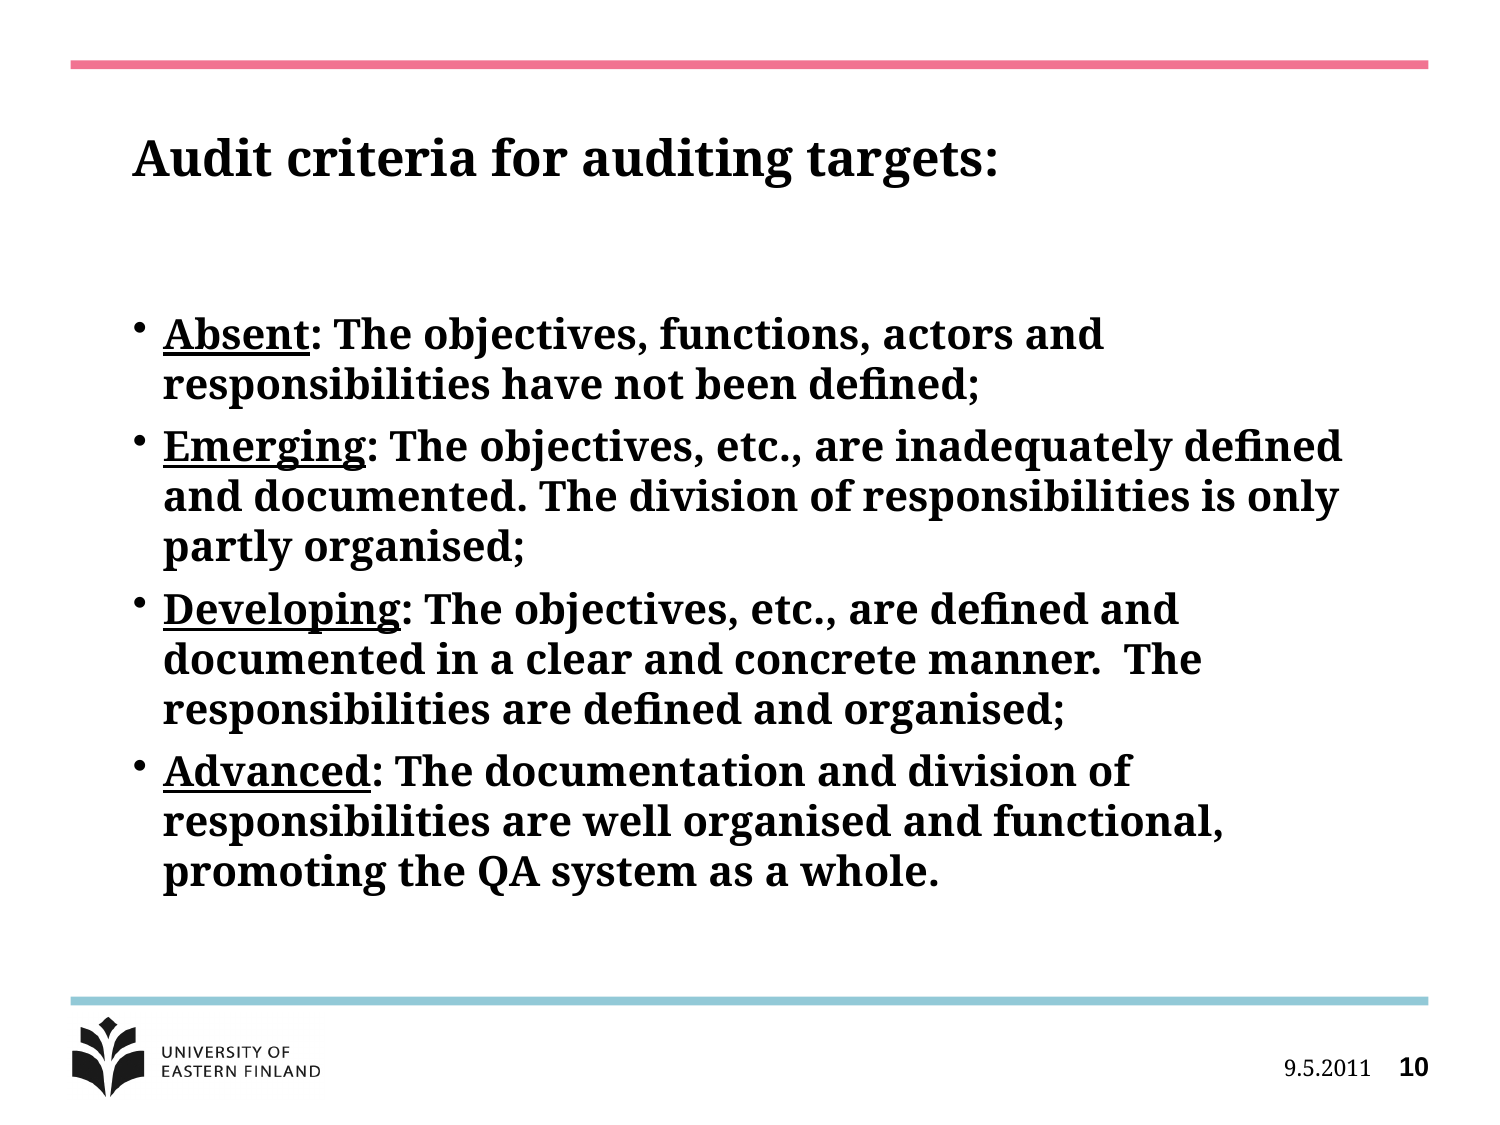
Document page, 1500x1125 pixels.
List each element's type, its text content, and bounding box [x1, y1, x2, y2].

slide_number 10 [1369, 1046, 1430, 1089]
picture [67, 1012, 325, 1100]
list Absent: The objectives, functions, actors and responsibilities have not been defined; Emerging: The objectives, etc., are inadequately defined and documented. The division of responsibilities is only partly organised; Developing: The objectives, etc., are defined and documented in a clear and concrete manner. The responsibilities are defined and organised; Advanced: The documentation and division of responsibilities are well organised and functional, promoting the QA system as a whole. [117, 224, 1430, 988]
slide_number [1228, 1046, 1369, 1089]
title Audit criteria for auditing targets: [117, 107, 1430, 224]
